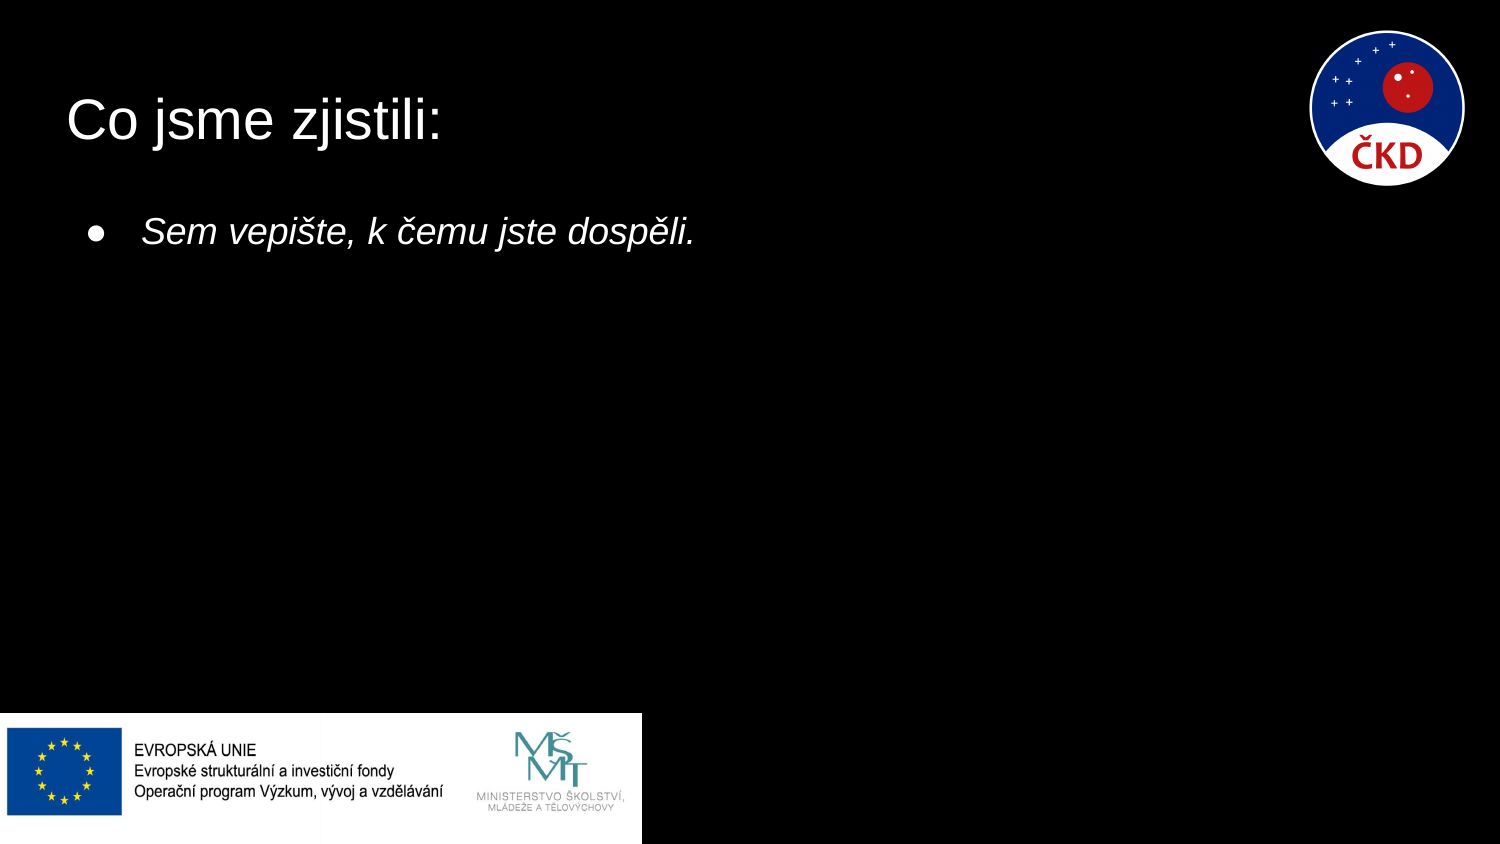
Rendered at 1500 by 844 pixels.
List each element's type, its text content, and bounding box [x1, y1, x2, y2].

list Sem vepište, k čemu jste dospěli. [51, 189, 913, 750]
picture [1305, 27, 1468, 190]
title Co jsme zjistili: [51, 72, 1300, 167]
picture [0, 713, 642, 844]
